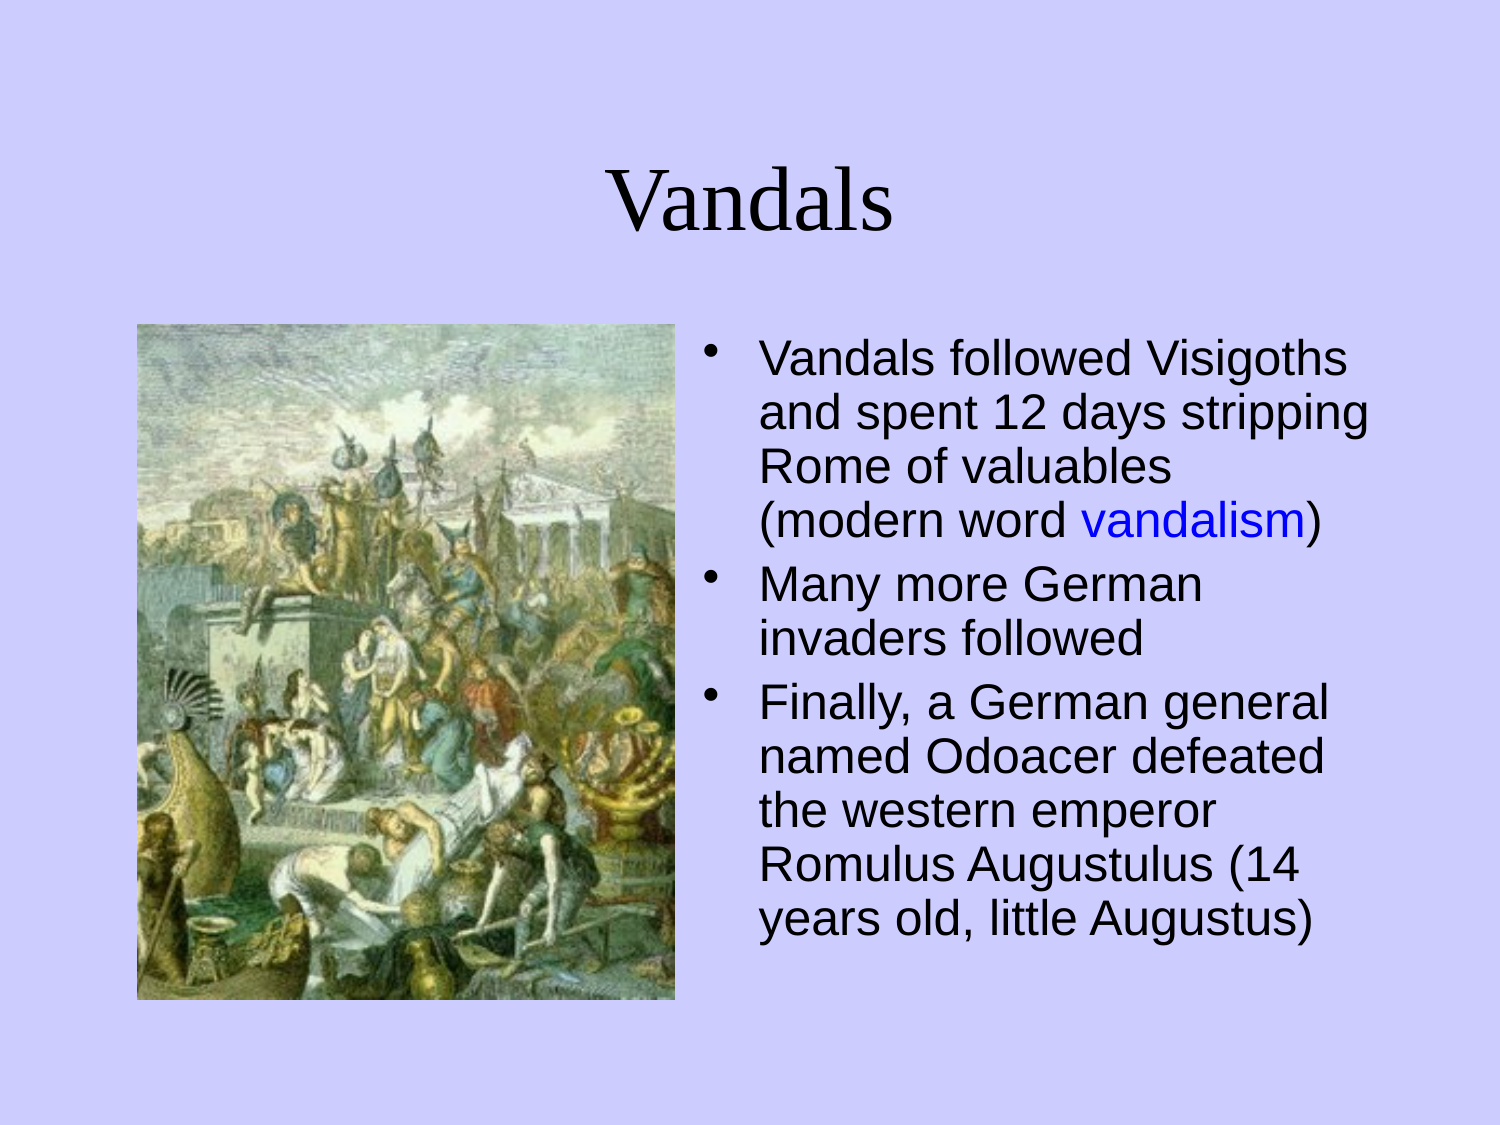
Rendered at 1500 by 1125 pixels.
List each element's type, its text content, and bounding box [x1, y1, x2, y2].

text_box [137, 324, 675, 1001]
list Vandals followed Visigoths and spent 12 days stripping Rome of valuables (modern word vandalism) Many more German invaders followed Finally, a German general named Odoacer defeated the western emperor Romulus Augustulus (14 years old, little Augustus) [687, 324, 1388, 1001]
title Vandals [112, 99, 1388, 288]
